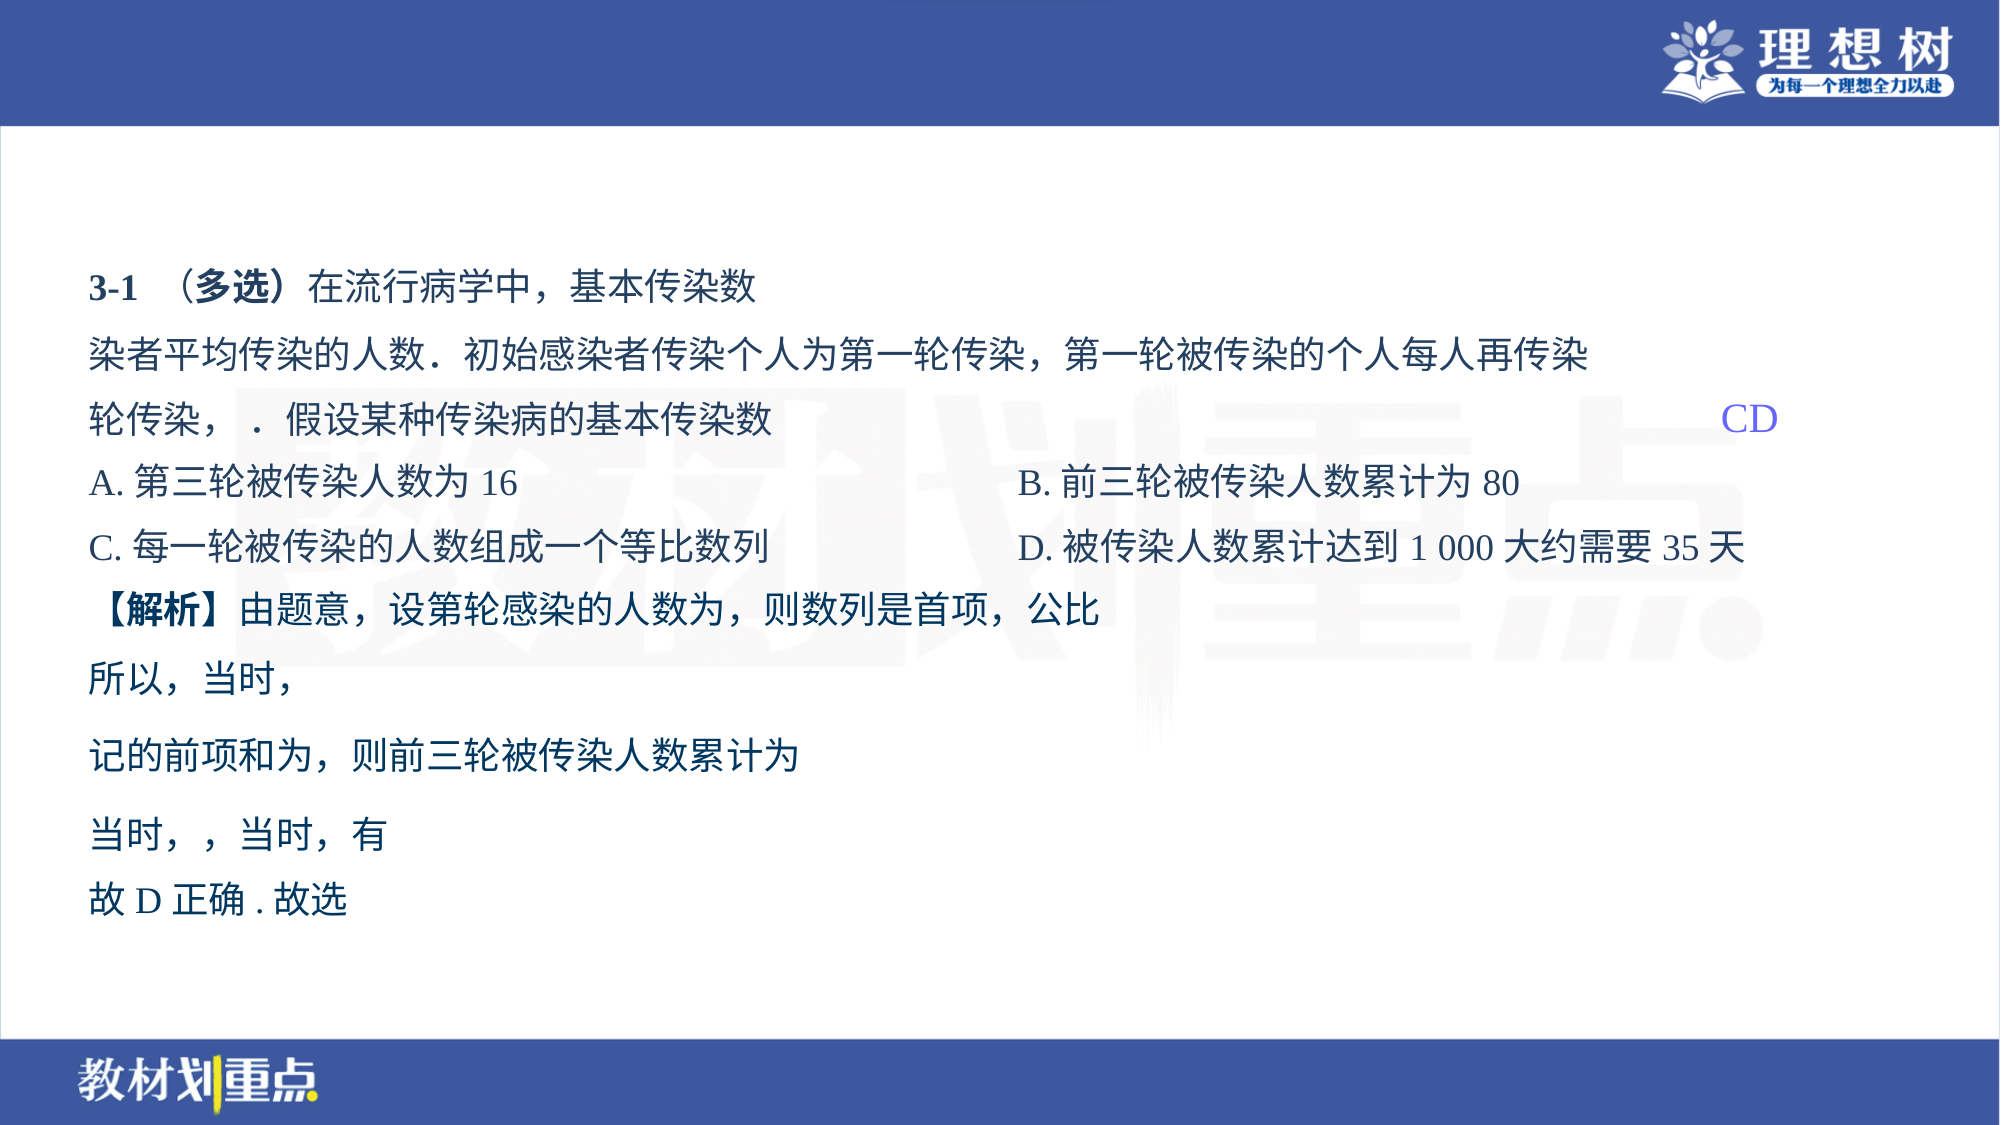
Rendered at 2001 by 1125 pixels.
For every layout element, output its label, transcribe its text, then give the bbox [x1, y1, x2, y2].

picture [0, 0, 2000, 1125]
text_box A.第三轮被传染人数为16 B.前三轮被传染人数累计为80 C.每一轮被传染的人数组成一个等比数列 D.被传染人数累计达到1 000大约需要35天 [88, 434, 1911, 561]
text_box CD [1705, 388, 1794, 434]
